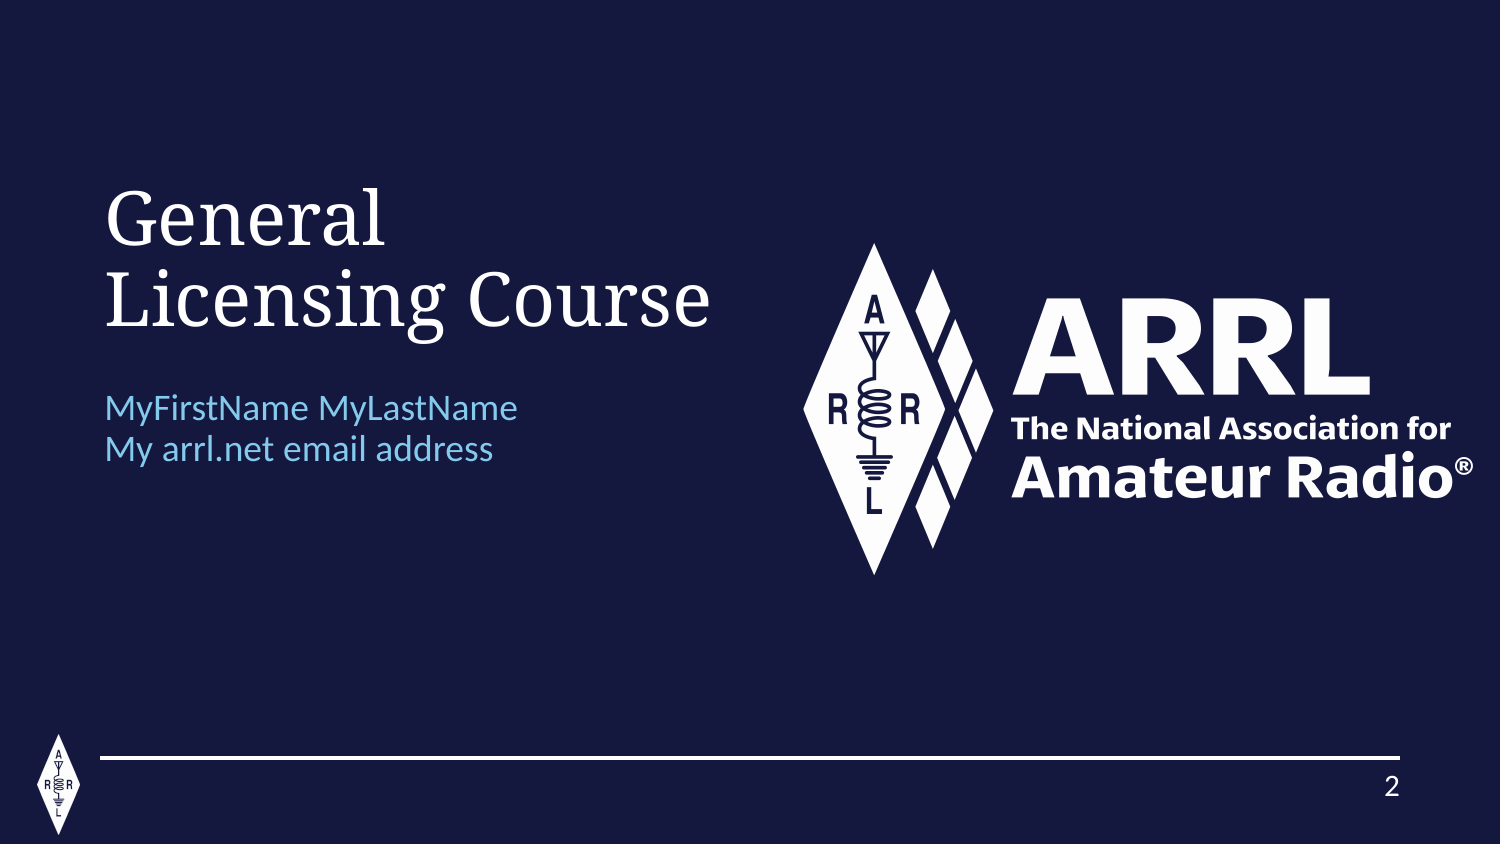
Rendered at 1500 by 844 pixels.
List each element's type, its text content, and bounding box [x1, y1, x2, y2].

picture [801, 239, 1478, 580]
title General Licensing Course [104, 95, 775, 350]
slide_number 2 [1302, 761, 1400, 807]
picture [37, 734, 80, 835]
subtitle MyFirstName MyLastName My arrl.net email address [104, 382, 536, 614]
